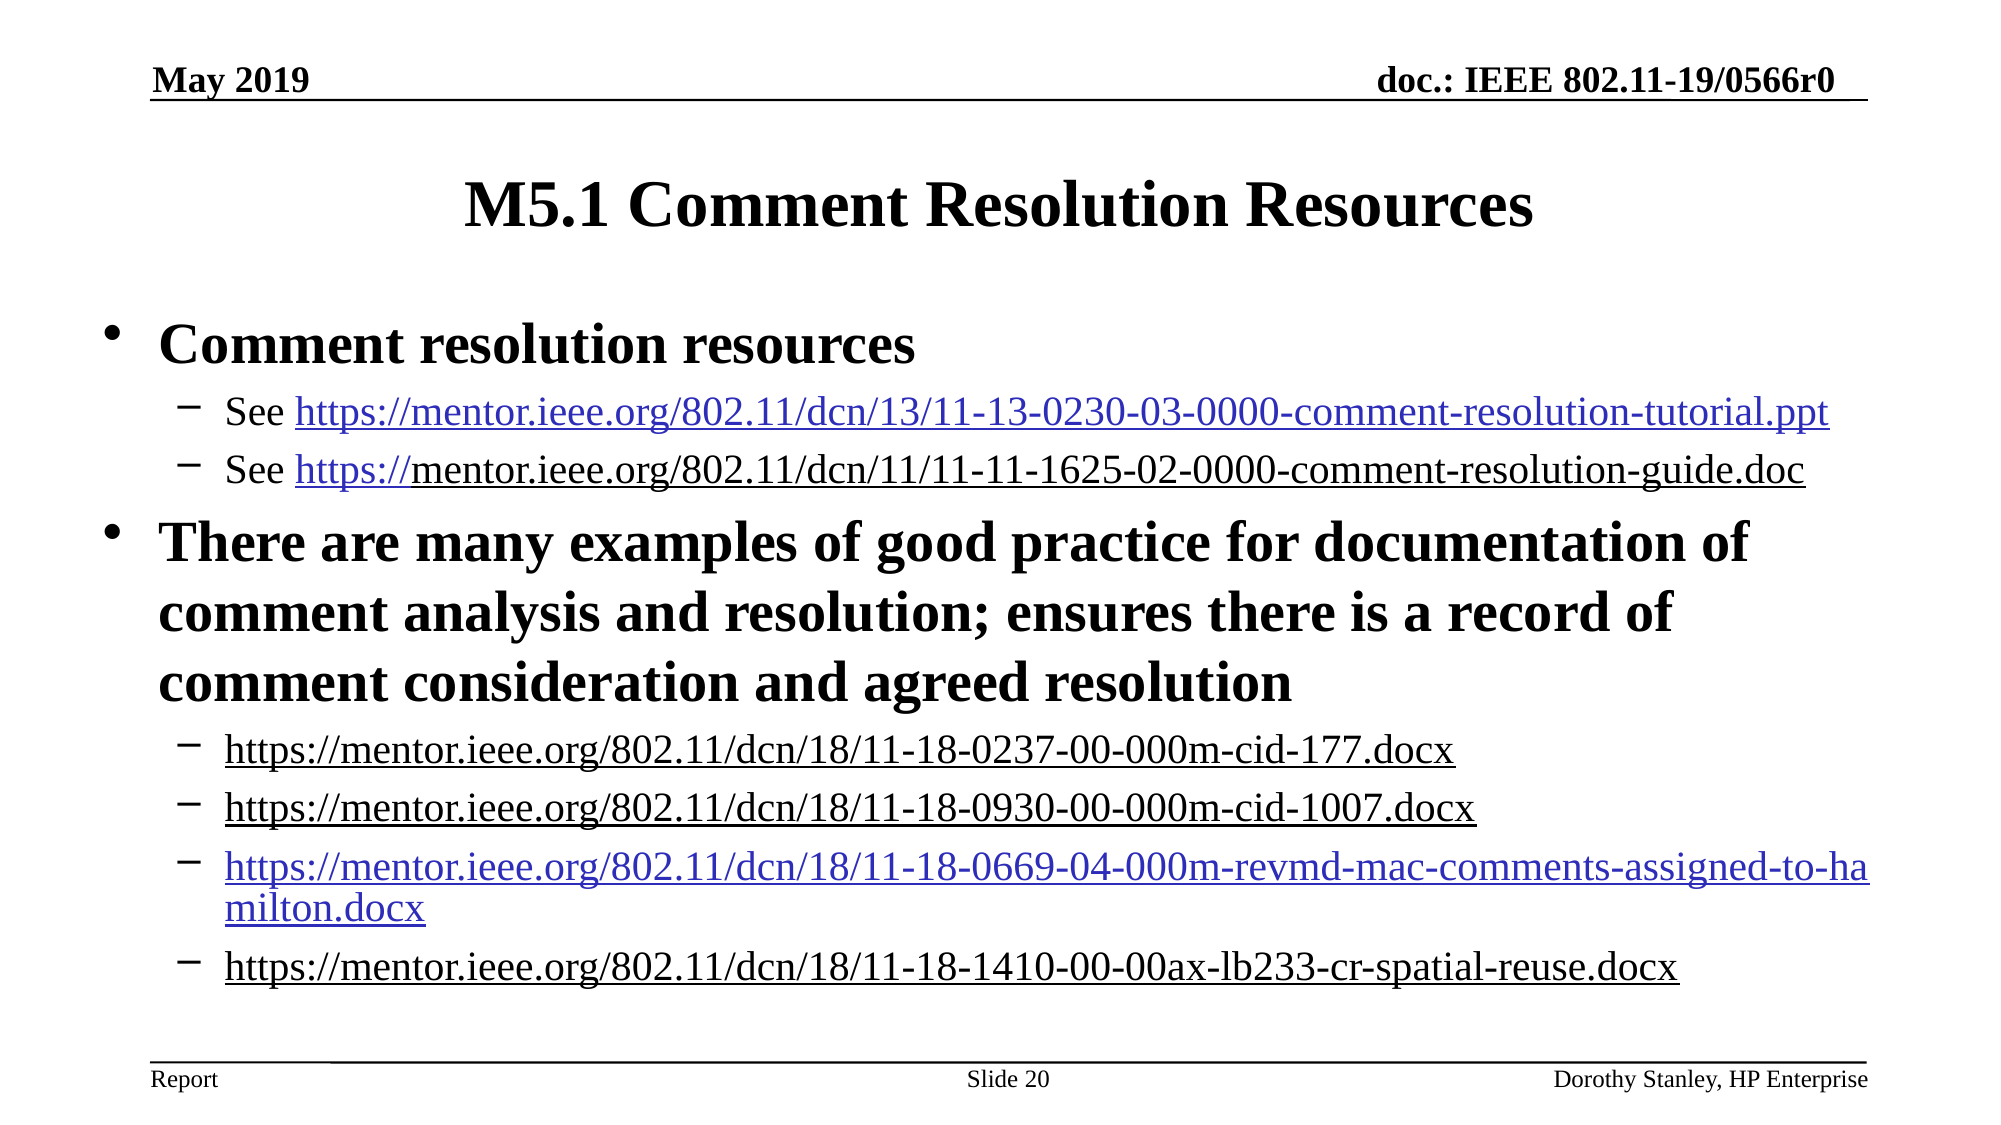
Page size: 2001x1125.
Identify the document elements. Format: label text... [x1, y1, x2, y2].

slide_number Slide 20 [964, 1061, 1053, 1093]
footer Dorothy Stanley, HP Enterprise [1512, 1061, 1869, 1093]
title M5.1 Comment Resolution Resources [150, 112, 1850, 288]
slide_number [152, 54, 406, 101]
list Comment resolution resources See https://mentor.ieee.org/802.11/dcn/13/11-13-0230-03-0000-comment-resolution-tutorial.ppt See https://mentor.ieee.org/802.11/dcn/11/11-11-1625-02-0000-comment-resolution-guide.doc There are many examples of good practice for documentation of comment analysis and resolution; ensures there is a record of comment consideration and agreed resolution https://mentor.ieee.org/802.11/dcn/18/11-18-0237-00-000m-cid-177.docx https://mentor.ieee.org/802.11/dcn/18/11-18-0930-00-000m-cid-1007.docx https://mentor.ieee.org/802.11/dcn/18/11-18-0669-04-000m-revmd-mac-comments-assigned-to-hamilton.docx https://mentor.ieee.org/802.11/dcn/18/11-18-1410-00-00ax-lb233-cr-spatial-reuse.docx [87, 297, 1913, 975]
